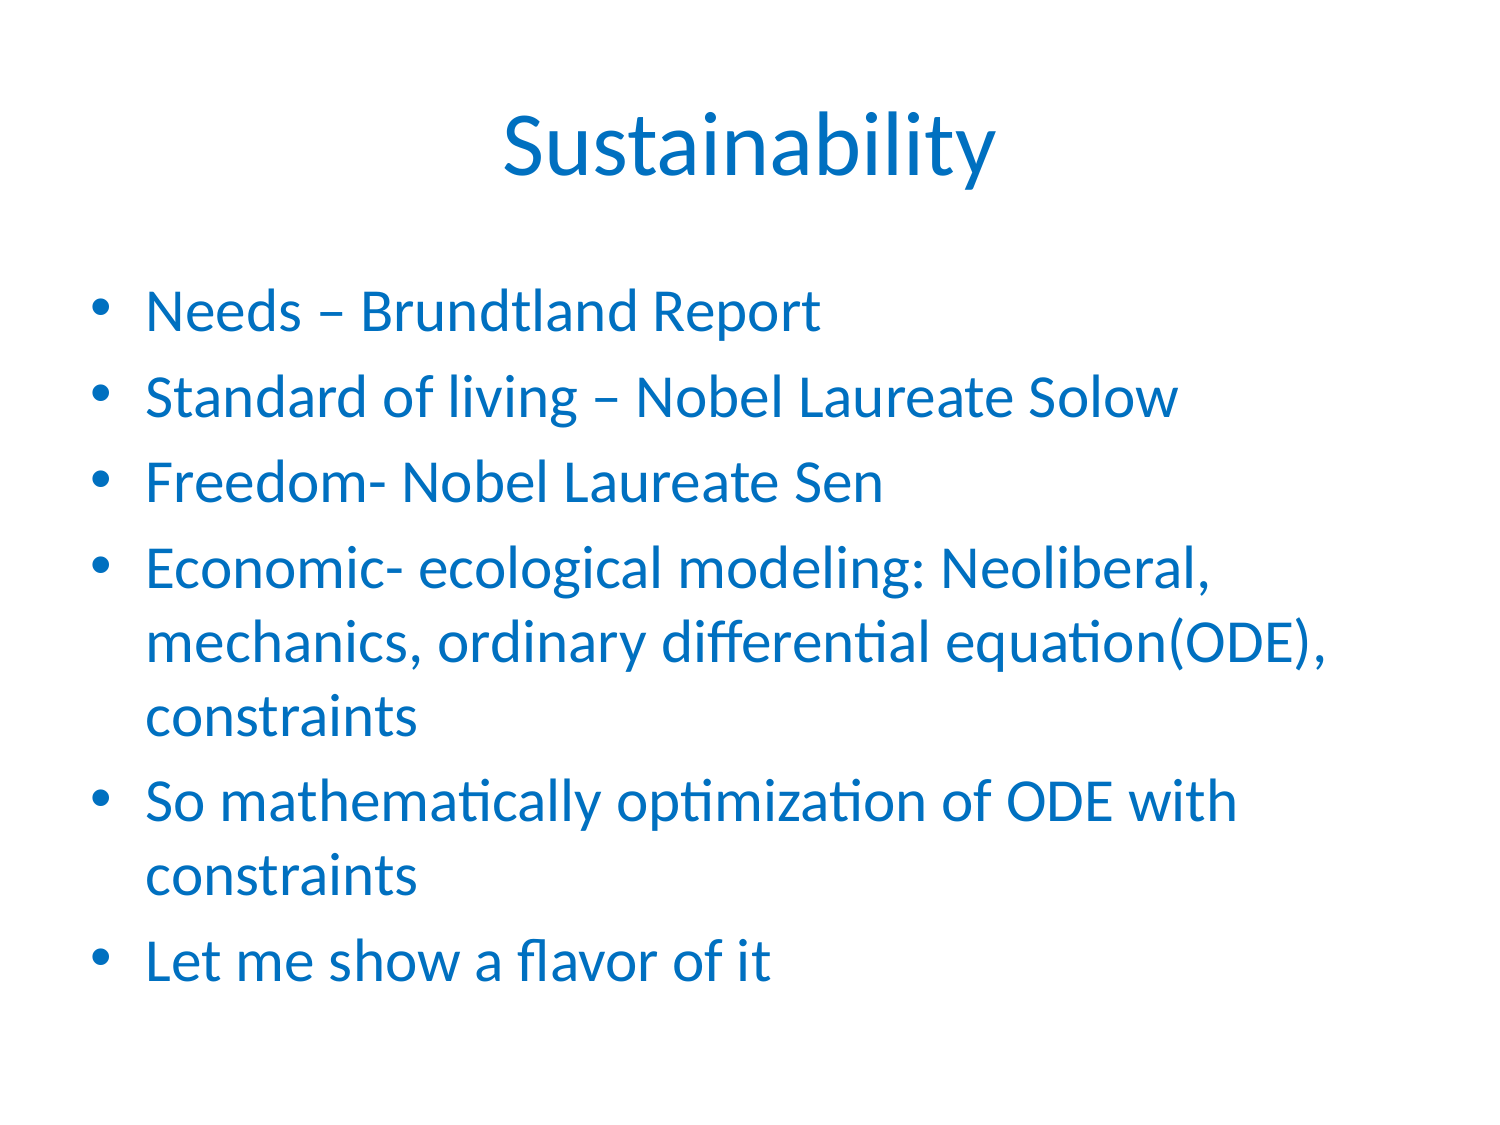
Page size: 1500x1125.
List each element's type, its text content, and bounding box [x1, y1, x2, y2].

title Sustainability [75, 45, 1425, 233]
list Needs – Brundtland Report Standard of living – Nobel Laureate Solow Freedom- Nobel Laureate Sen Economic- ecological modeling: Neoliberal, mechanics, ordinary differential equation(ODE), constraints So mathematically optimization of ODE with constraints Let me show a flavor of it [75, 262, 1425, 1005]
